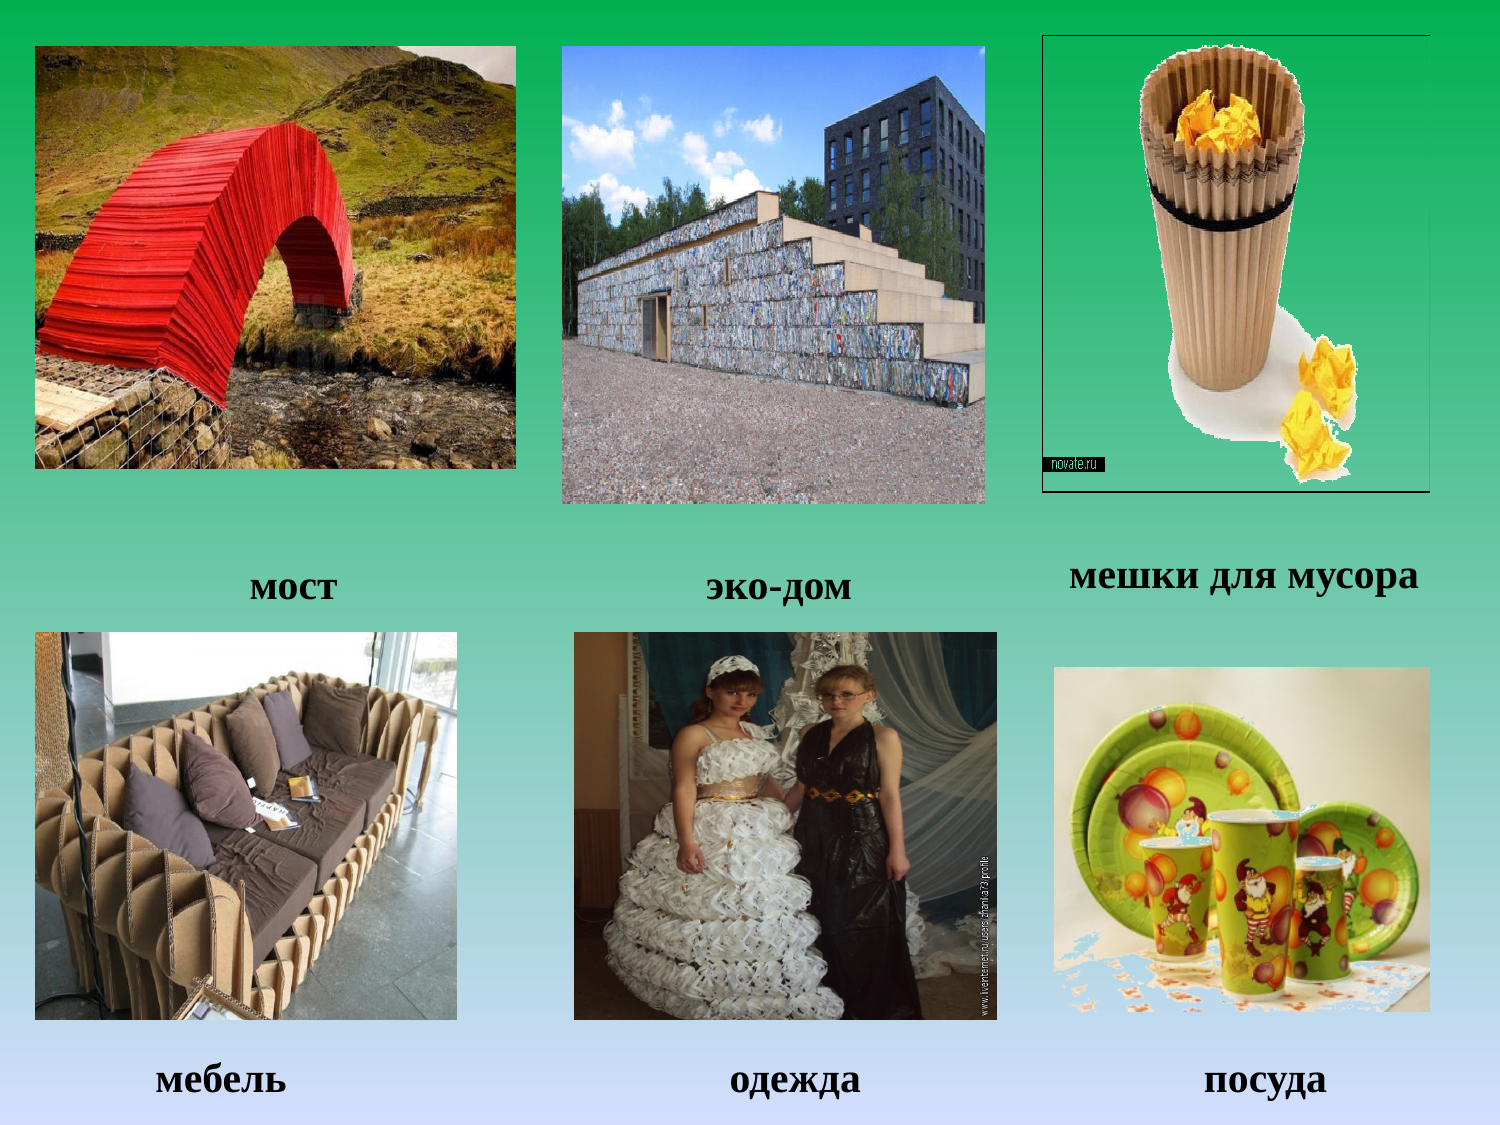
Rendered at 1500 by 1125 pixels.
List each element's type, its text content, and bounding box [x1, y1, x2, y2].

picture [1042, 34, 1430, 493]
picture [34, 46, 516, 469]
text_box эко-дом [585, 550, 973, 616]
text_box мебель [140, 1042, 387, 1108]
text_box мешки для мусора [1042, 539, 1446, 604]
text_box одежда [714, 1042, 938, 1108]
picture [562, 46, 985, 505]
picture [573, 632, 997, 1020]
text_box посуда [1160, 1042, 1371, 1108]
text_box мост [234, 550, 353, 616]
picture [1054, 667, 1430, 1012]
picture [34, 632, 458, 1020]
